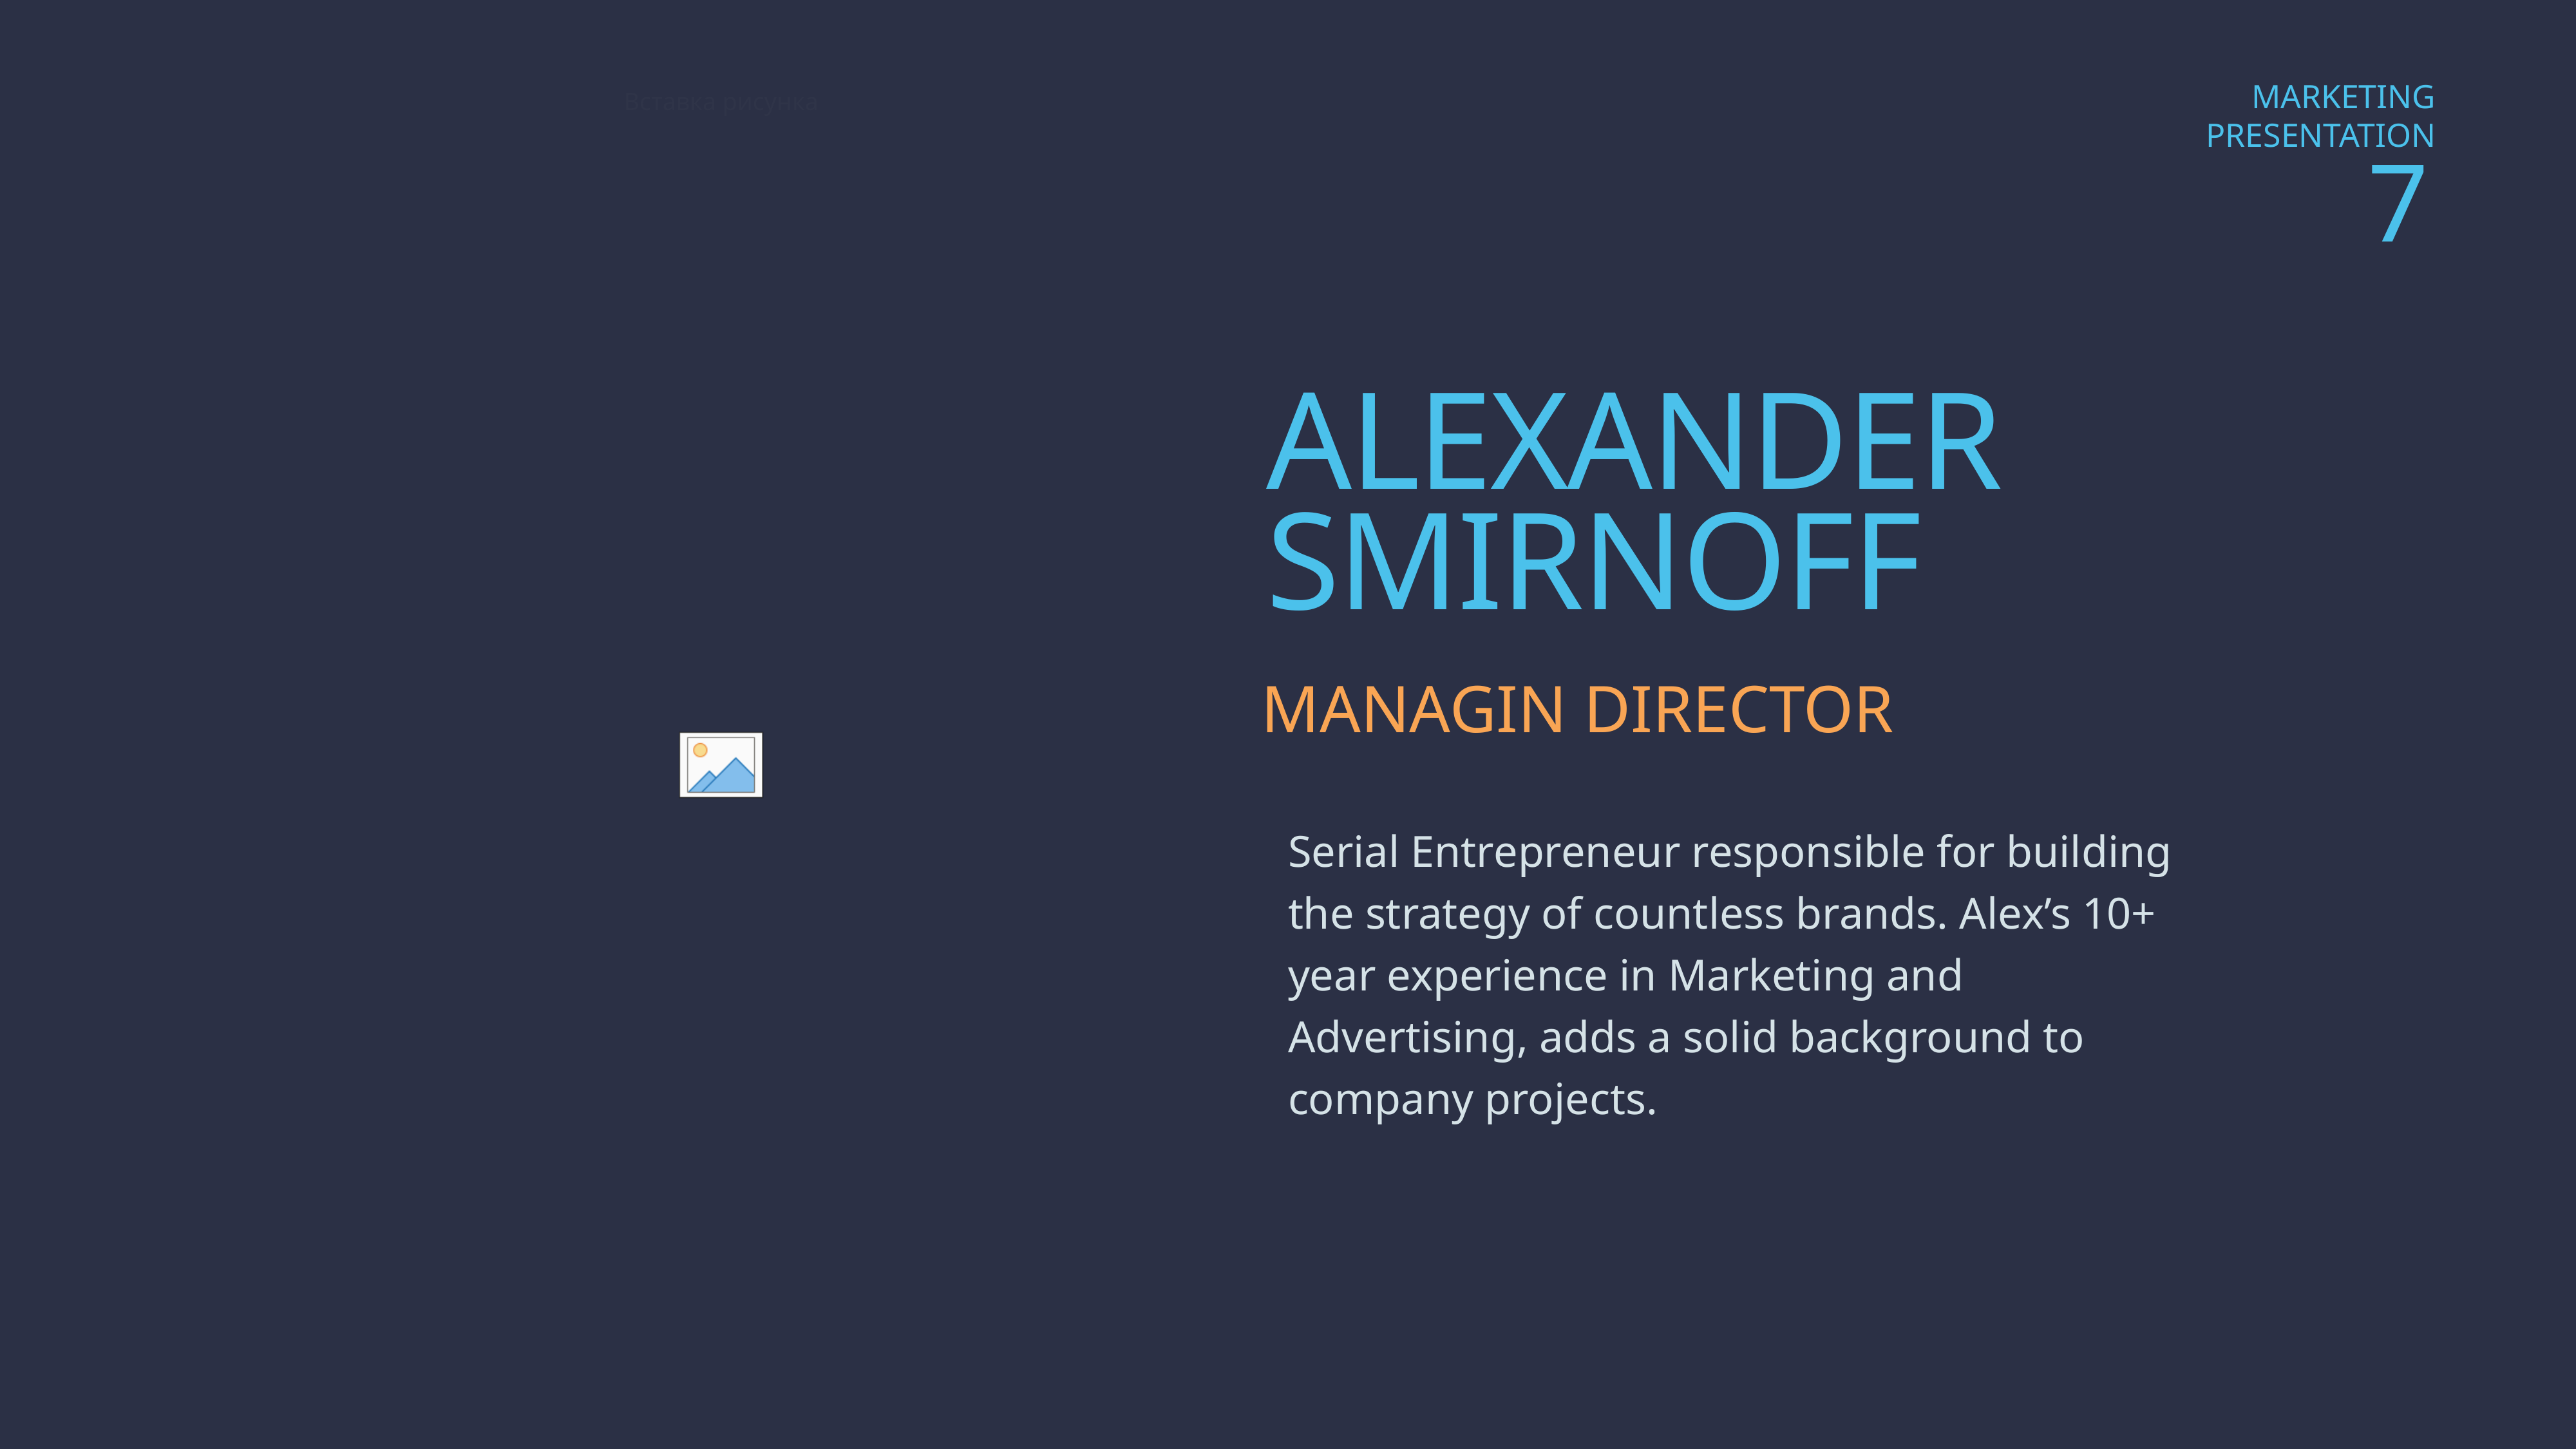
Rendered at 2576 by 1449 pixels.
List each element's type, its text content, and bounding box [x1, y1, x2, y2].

text_box ALEXANDER SMIRNOFF [1266, 392, 2036, 634]
picture [257, 81, 1186, 1449]
text_box Serial Entrepreneur responsible for building the strategy of countless brands. Alex’s 10+ year experience in Marketing and Advertising, adds a solid background to company projects. [1287, 813, 2203, 1123]
text_box MANAGIN DIRECTOR [1261, 668, 1895, 746]
